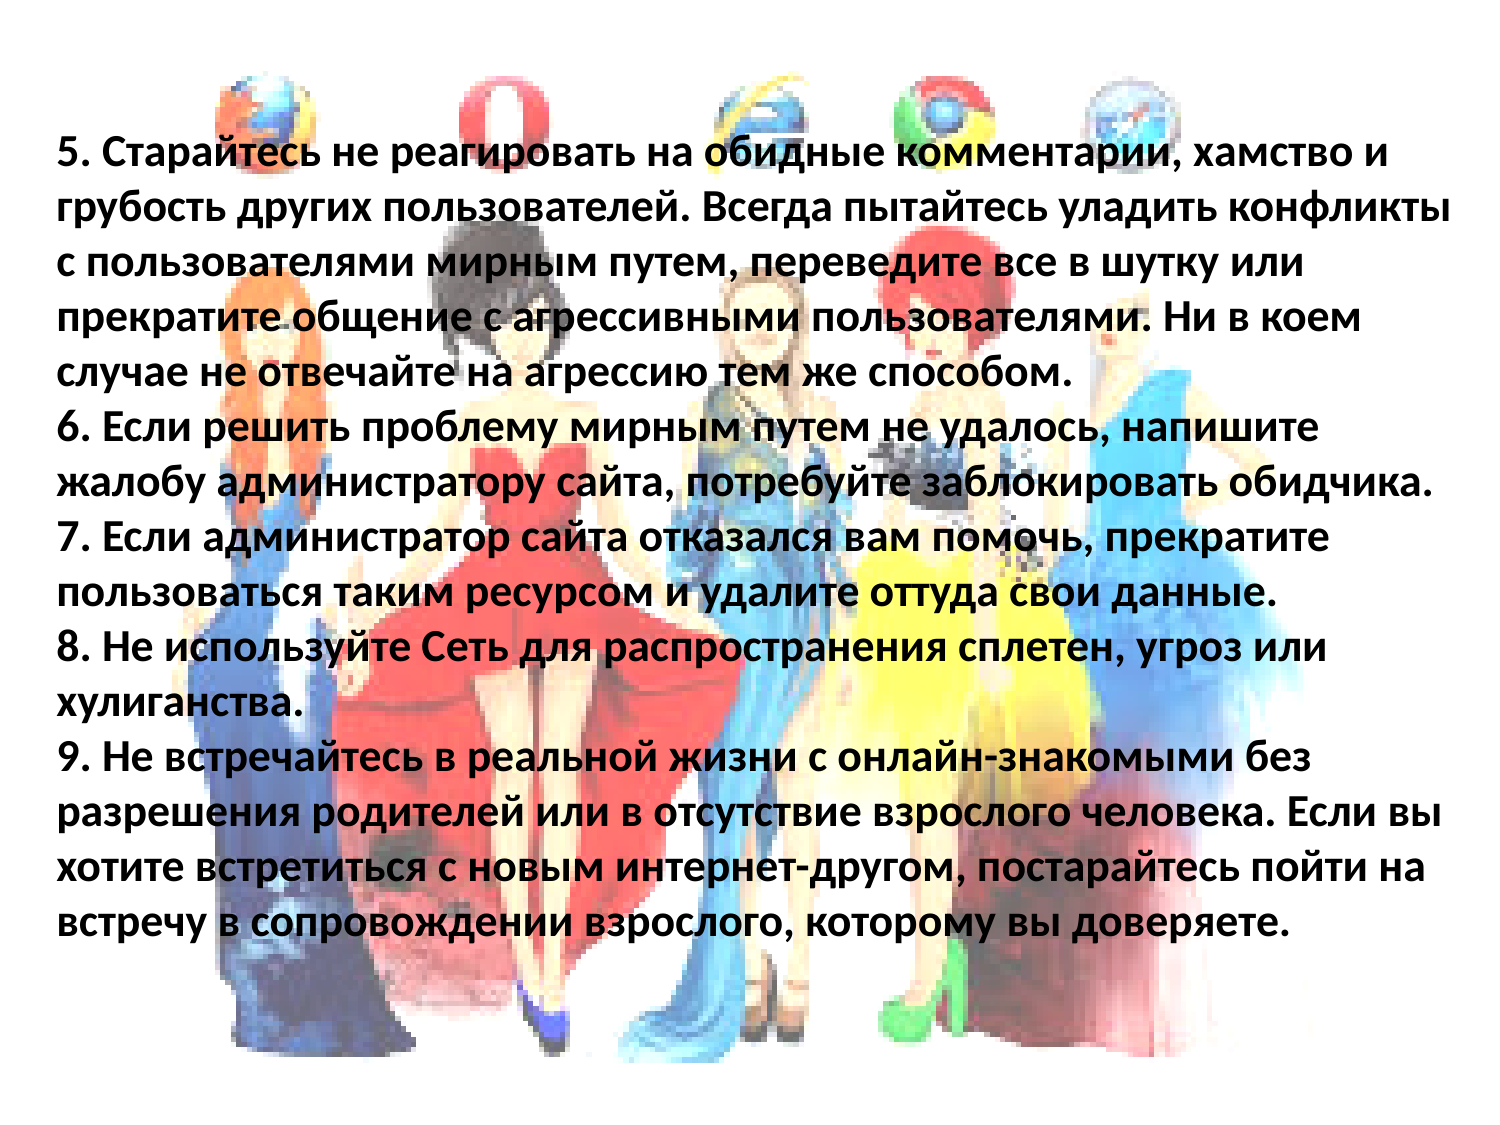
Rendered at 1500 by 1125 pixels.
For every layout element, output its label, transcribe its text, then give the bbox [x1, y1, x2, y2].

picture [88, 30, 1388, 1094]
list 5. Старайтесь не реагировать на обидные комментарии, хамство и грубость других пользователей. Всегда пытайтесь уладить конфликты с пользователями мирным путем, переведите все в шутку или прекратите общение с агрессивными пользователями. Ни в коем случае не отвечайте на агрессию тем же способом. 6. Если решить проблему мирным путем не удалось, напишите жалобу администратору сайта, потребуйте заблокировать обидчика. 7. Если администратор сайта отказался вам помочь, прекратите пользоваться таким ресурсом и удалите оттуда свои данные. 8. Не используйте Сеть для распространения сплетен, угроз или хулиганства. 9. Не встречайтесь в реальной жизни с онлайн-знакомыми без разрешения родителей или в отсутствие взрослого человека. Если вы хотите встретиться с новым интернет-другом, постарайтесь пойти на встречу в сопровождении взрослого, которому вы доверяете. [1393, 113, 1471, 1006]
list 5. Старайтесь не реагировать на обидные комментарии, хамство и грубость других пользователей. Всегда пытайтесь уладить конфликты с пользователями мирным путем, переведите все в шутку или прекратите общение с агрессивными пользователями. Ни в коем случае не отвечайте на агрессию тем же способом. 6. Если решить проблему мирным путем не удалось, напишите жалобу администратору сайта, потребуйте заблокировать обидчика. 7. Если администратор сайта отказался вам помочь, прекратите пользоваться таким ресурсом и удалите оттуда свои данные. 8. Не используйте Сеть для распространения сплетен, угроз или хулиганства. 9. Не встречайтесь в реальной жизни с онлайн-знакомыми без разрешения родителей или в отсутствие взрослого человека. Если вы хотите встретиться с новым интернет-другом, постарайтесь пойти на встречу в сопровождении взрослого, которому вы доверяете. [40, 113, 83, 1006]
